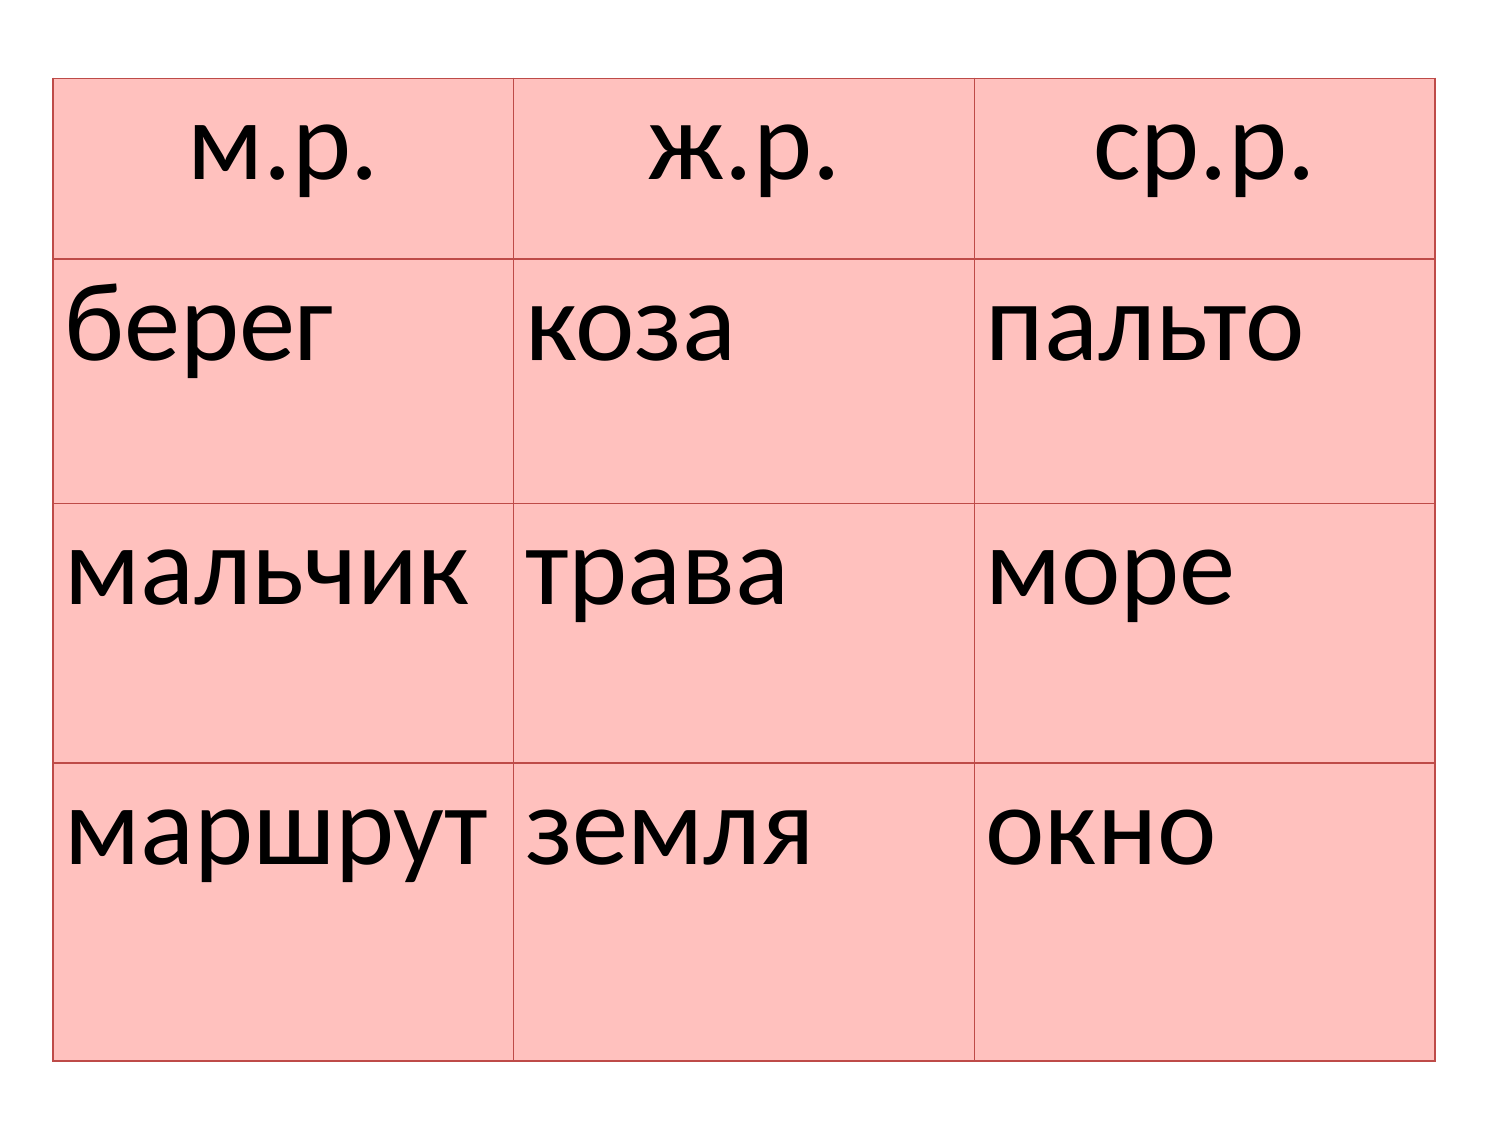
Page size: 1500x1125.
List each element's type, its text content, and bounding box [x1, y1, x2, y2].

table_cell маршрут [54, 764, 513, 1060]
table_header ж.р. [514, 79, 974, 258]
table_cell земля [514, 764, 974, 1060]
table_header ср.р. [975, 79, 1434, 258]
table_cell коза [514, 260, 974, 503]
table_cell трава [514, 504, 974, 762]
table_cell мальчик [54, 504, 513, 762]
table_cell пальто [975, 260, 1434, 503]
table_cell берег [54, 260, 513, 503]
table_header м.р. [54, 79, 513, 258]
table_cell море [975, 504, 1434, 762]
table_cell окно [975, 764, 1434, 1060]
